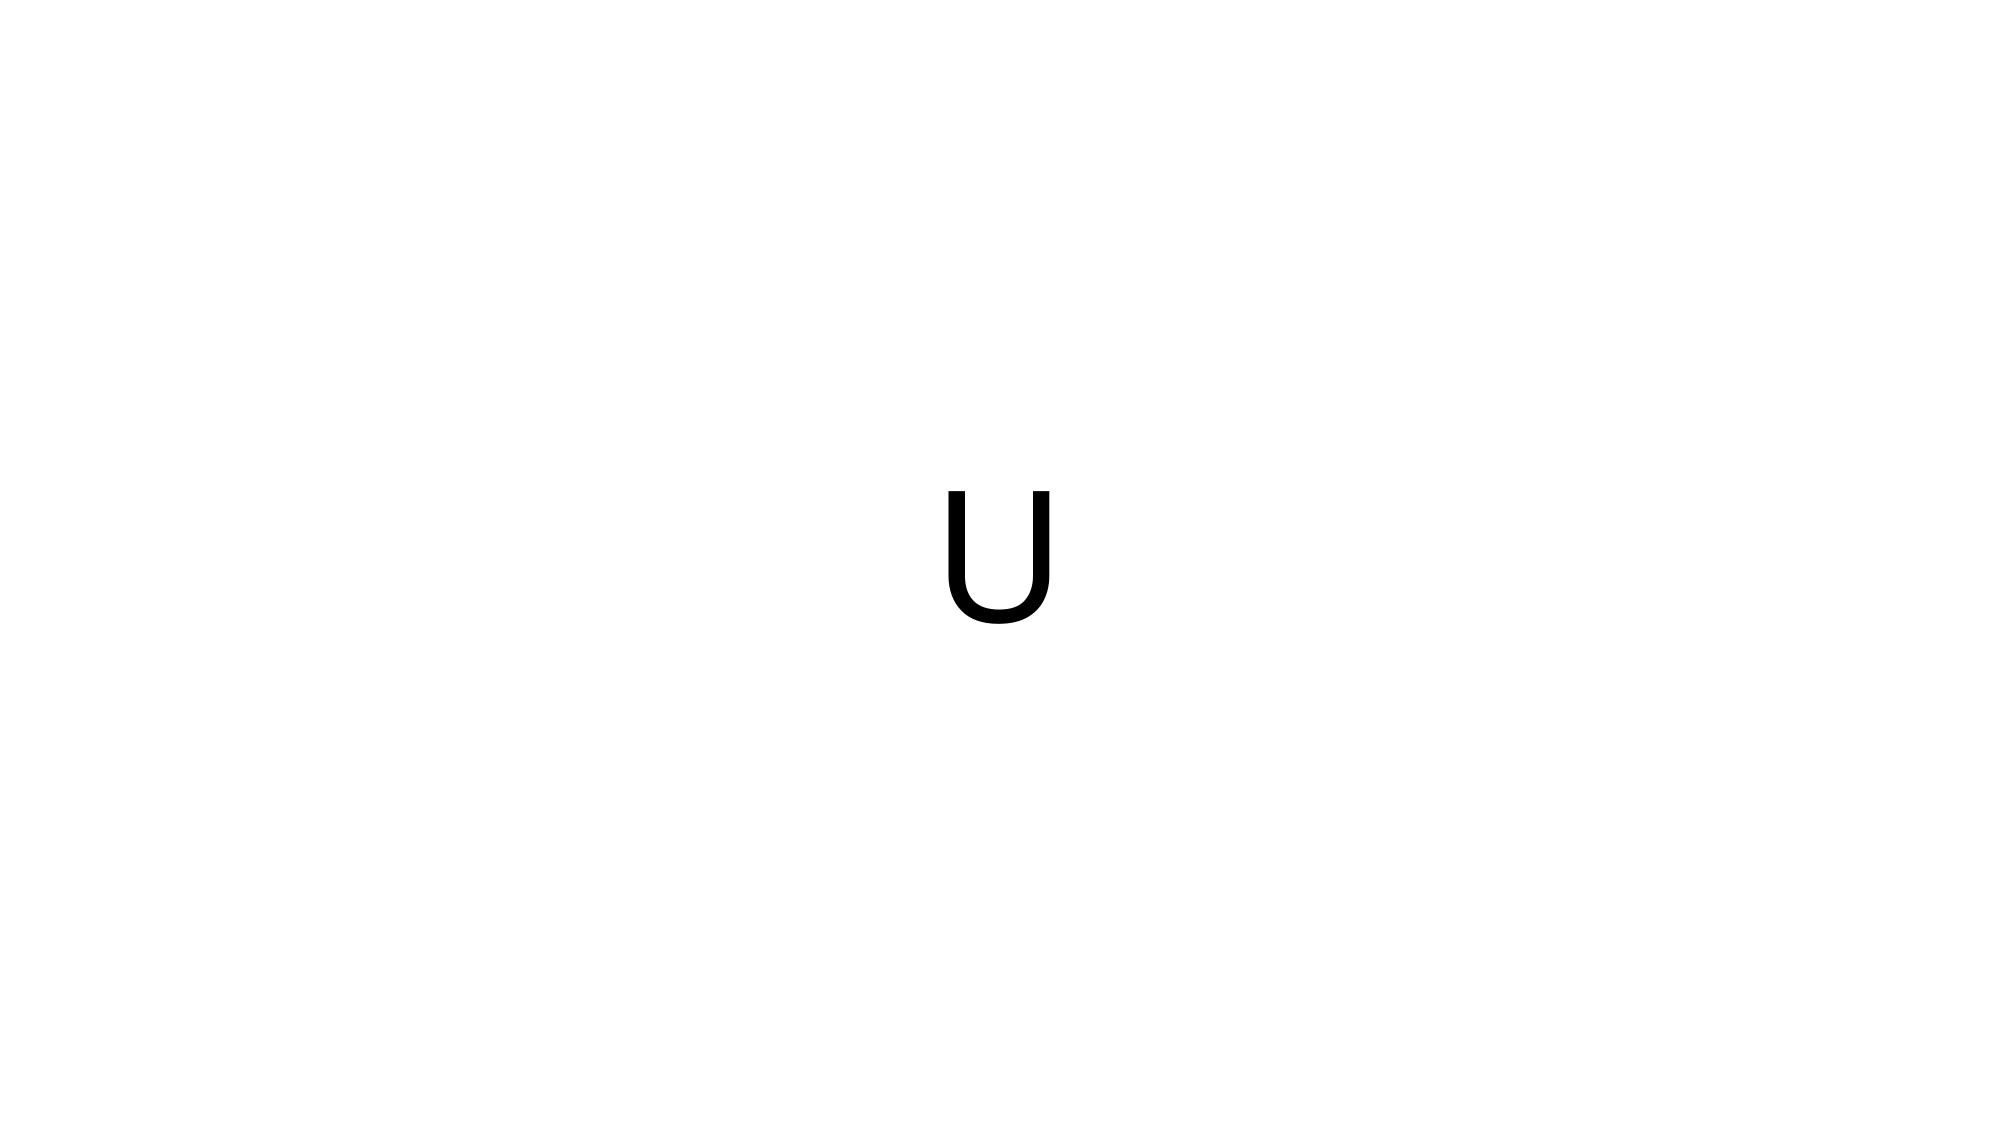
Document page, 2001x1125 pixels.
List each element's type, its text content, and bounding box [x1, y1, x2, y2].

title U [137, 59, 1863, 1066]
